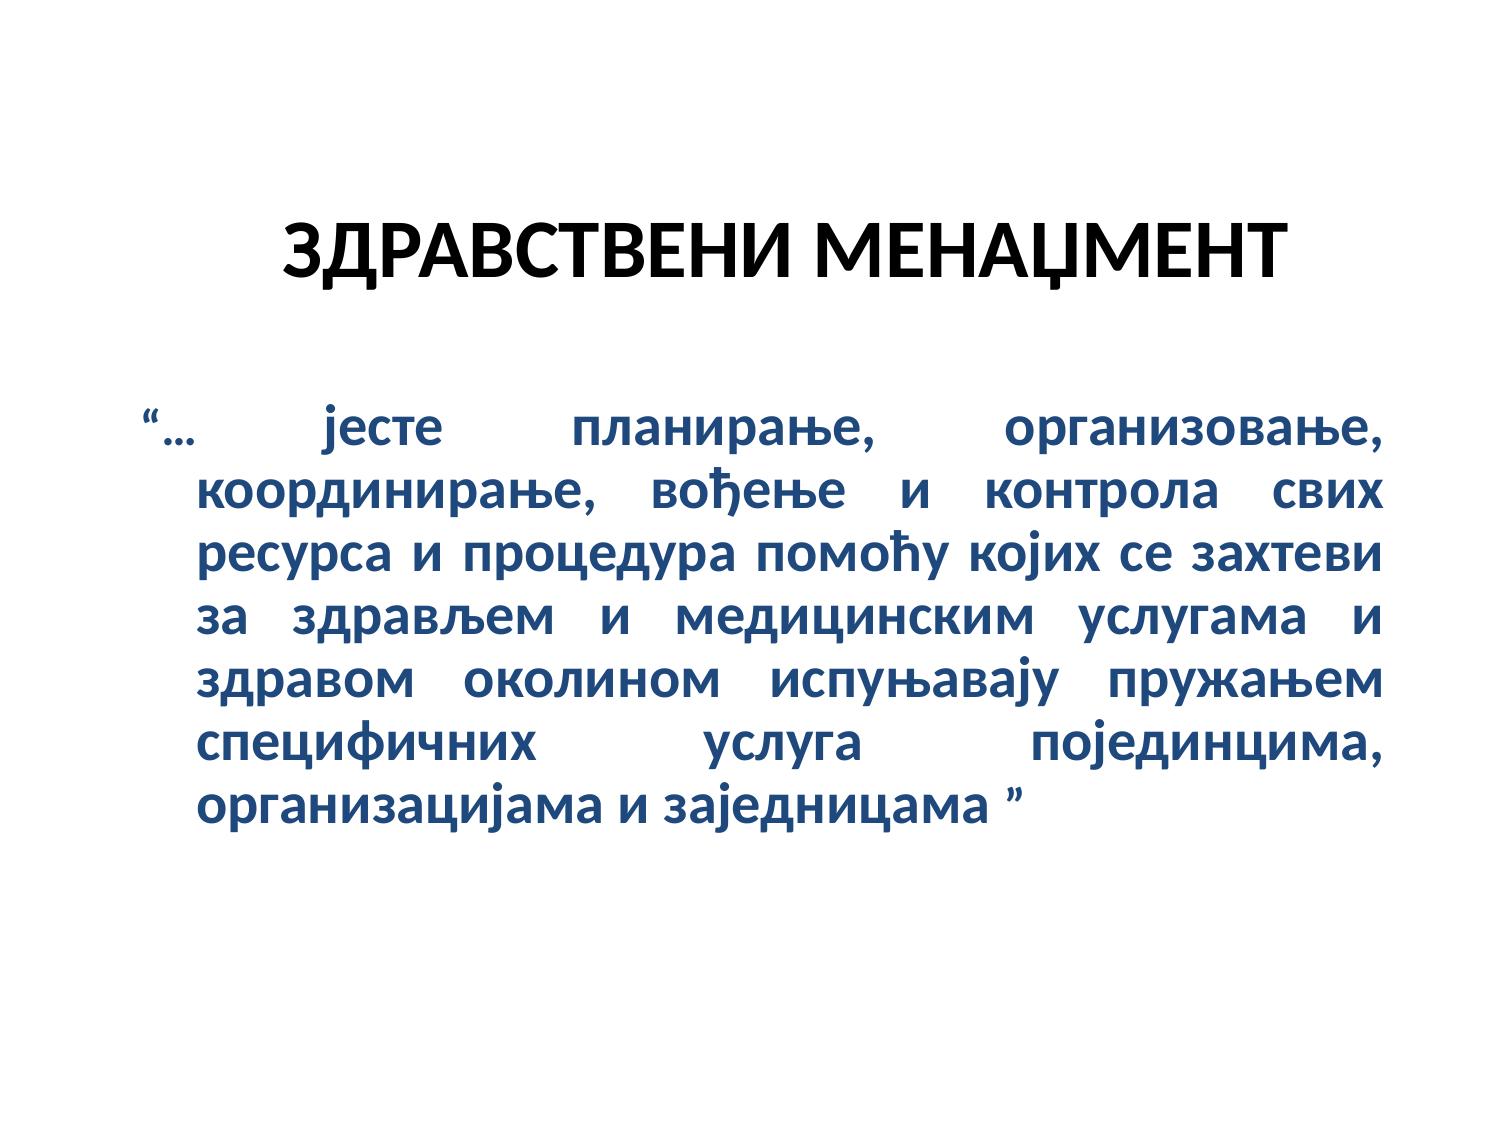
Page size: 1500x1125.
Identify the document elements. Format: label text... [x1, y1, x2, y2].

list “… јесте планирање, организовање, координирање, вођење и контрола свих ресурса и процедура помоћу којих се захтеви за здрављем и медицинским услугама и здравом околином испуњавају пружањем специфичних услуга појединцима, организацијама и заједницама ” [124, 387, 1400, 851]
title ЗДРАВСТВЕНИ МЕНАЏМЕНТ [112, 149, 1459, 338]
